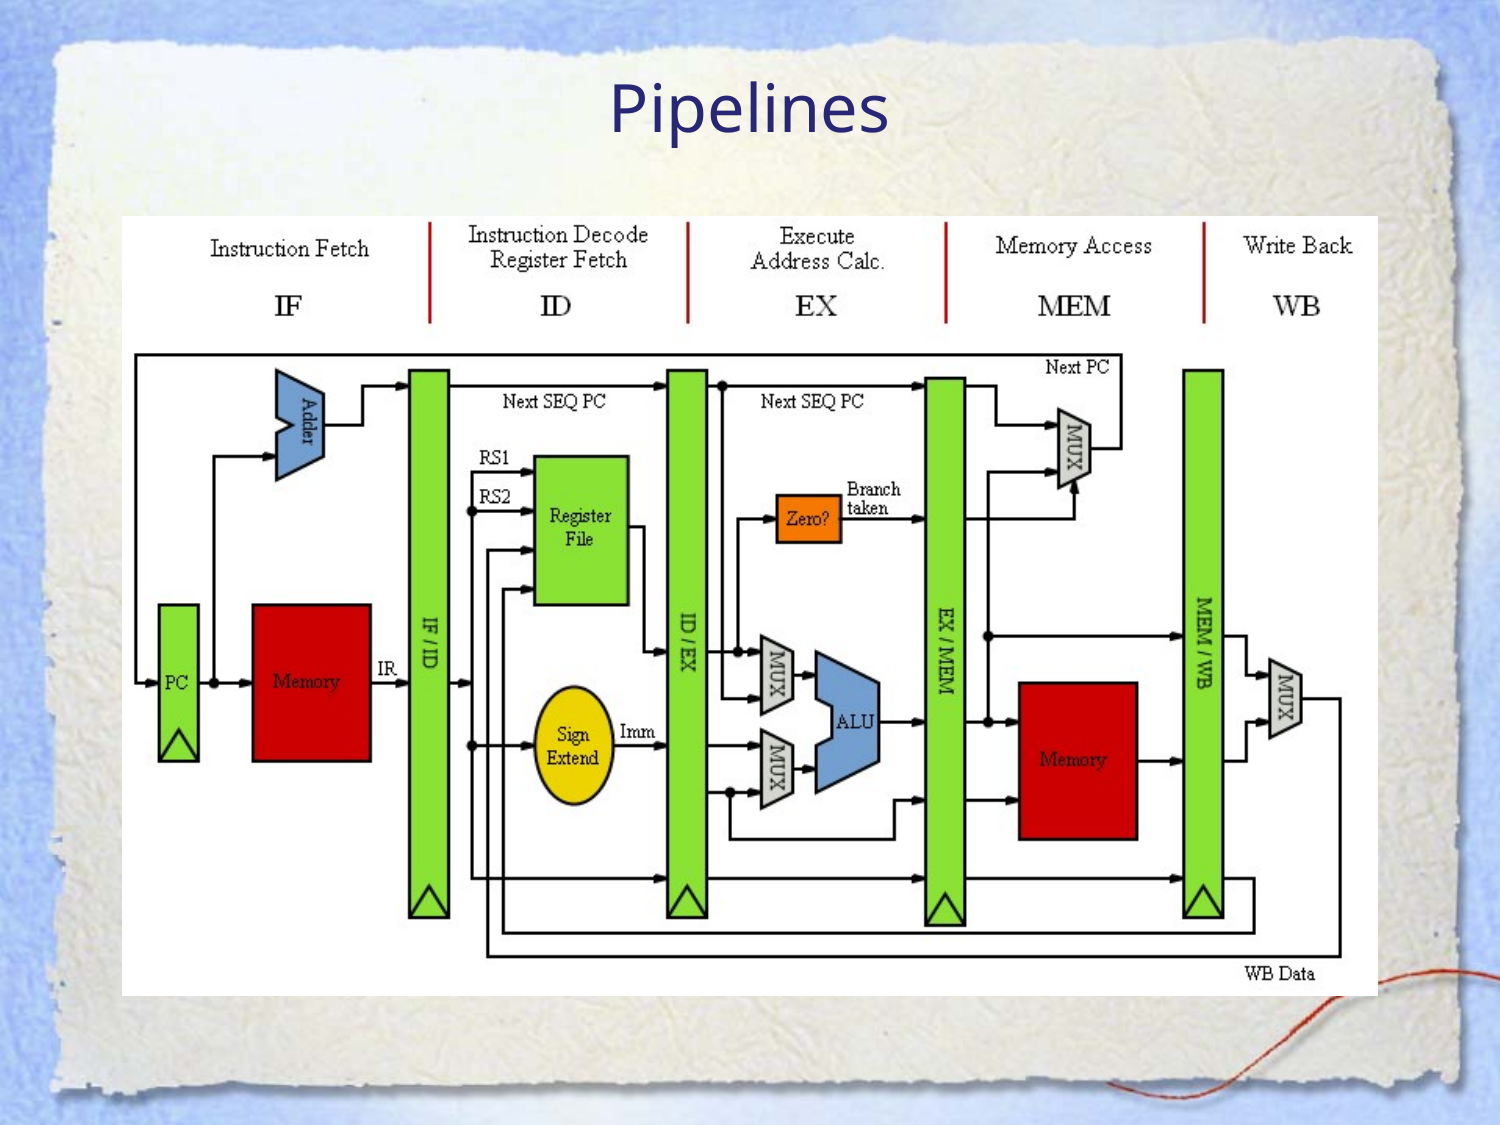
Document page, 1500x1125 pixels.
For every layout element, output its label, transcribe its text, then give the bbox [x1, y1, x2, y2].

picture [0, 0, 1500, 1125]
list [122, 216, 1378, 997]
title Pipelines [74, 37, 1426, 176]
